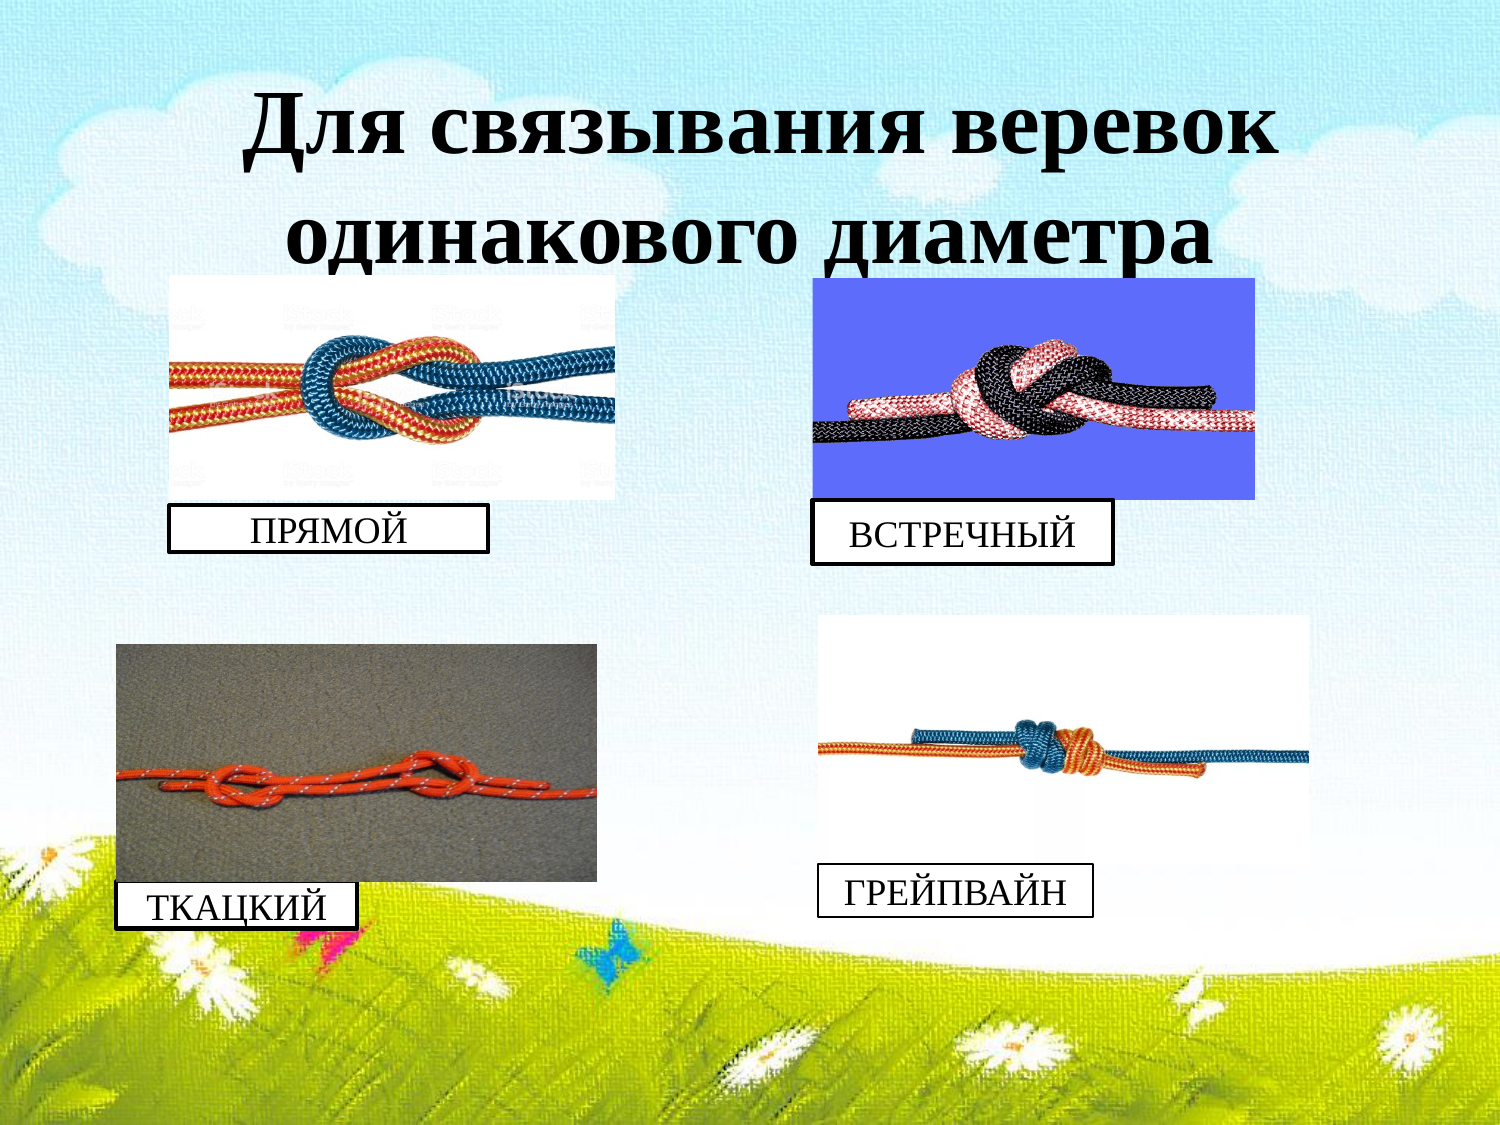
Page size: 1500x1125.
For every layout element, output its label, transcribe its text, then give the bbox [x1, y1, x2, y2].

text_box Для связывания веревок одинакового диаметра [88, 54, 1436, 290]
text_box ВСТРЕЧНЫЙ [812, 507, 1113, 565]
text_box ТКАЦКИЙ [116, 889, 358, 929]
text_box ГРЕЙПВАЙН [816, 871, 1095, 919]
text_box ПРЯМОЙ [169, 507, 489, 553]
picture [0, 0, 1500, 1125]
